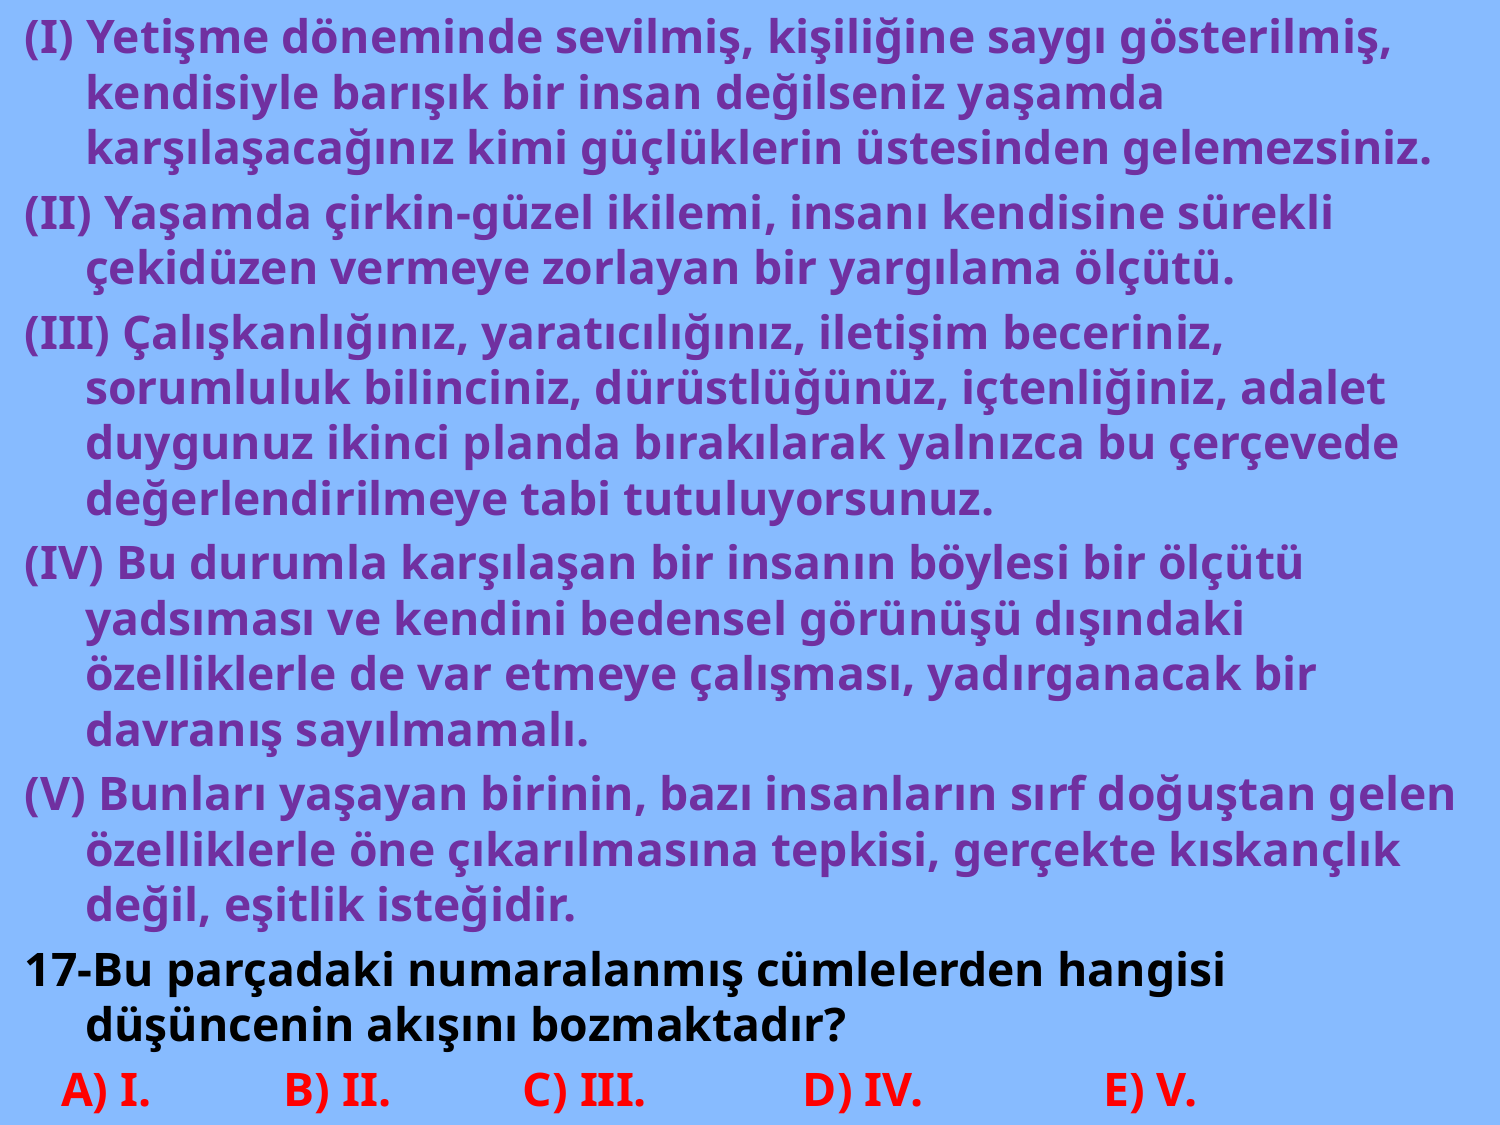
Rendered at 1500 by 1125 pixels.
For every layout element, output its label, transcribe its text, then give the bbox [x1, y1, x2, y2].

list (I) Yetişme döneminde sevilmiş, kişiliğine saygı gösterilmiş, kendisiyle barışık bir insan değilseniz yaşamda karşılaşacağınız kimi güçlüklerin üstesinden gelemezsiniz. (II) Yaşamda çirkin-güzel ikilemi, insanı kendisine sürekli çekidüzen vermeye zorlayan bir yargılama ölçütü. (III) Çalışkanlığınız, yaratıcılığınız, iletişim beceriniz, sorumluluk bilinciniz, dürüstlüğünüz, içtenliğiniz, adalet duygunuz ikinci planda bırakılarak yalnızca bu çerçevede değerlendirilmeye tabi tutuluyorsunuz. (IV) Bu durumla karşılaşan bir insanın böylesi bir ölçütü yadsıması ve kendini bedensel görünüşü dışındaki özelliklerle de var etmeye çalışması, yadırganacak bir davranış sayılmamalı. (V) Bunları yaşayan birinin, bazı insanların sırf doğuştan gelen özelliklerle öne çıkarılmasına tepkisi, gerçekte kıskançlık değil, eşitlik isteğidir. 17-Bu parçadaki numaralanmış cümlelerden hangisi düşüncenin akışını bozmaktadır? A) I. B) II. C) III. D) IV. E) V. [0, 0, 1500, 1125]
